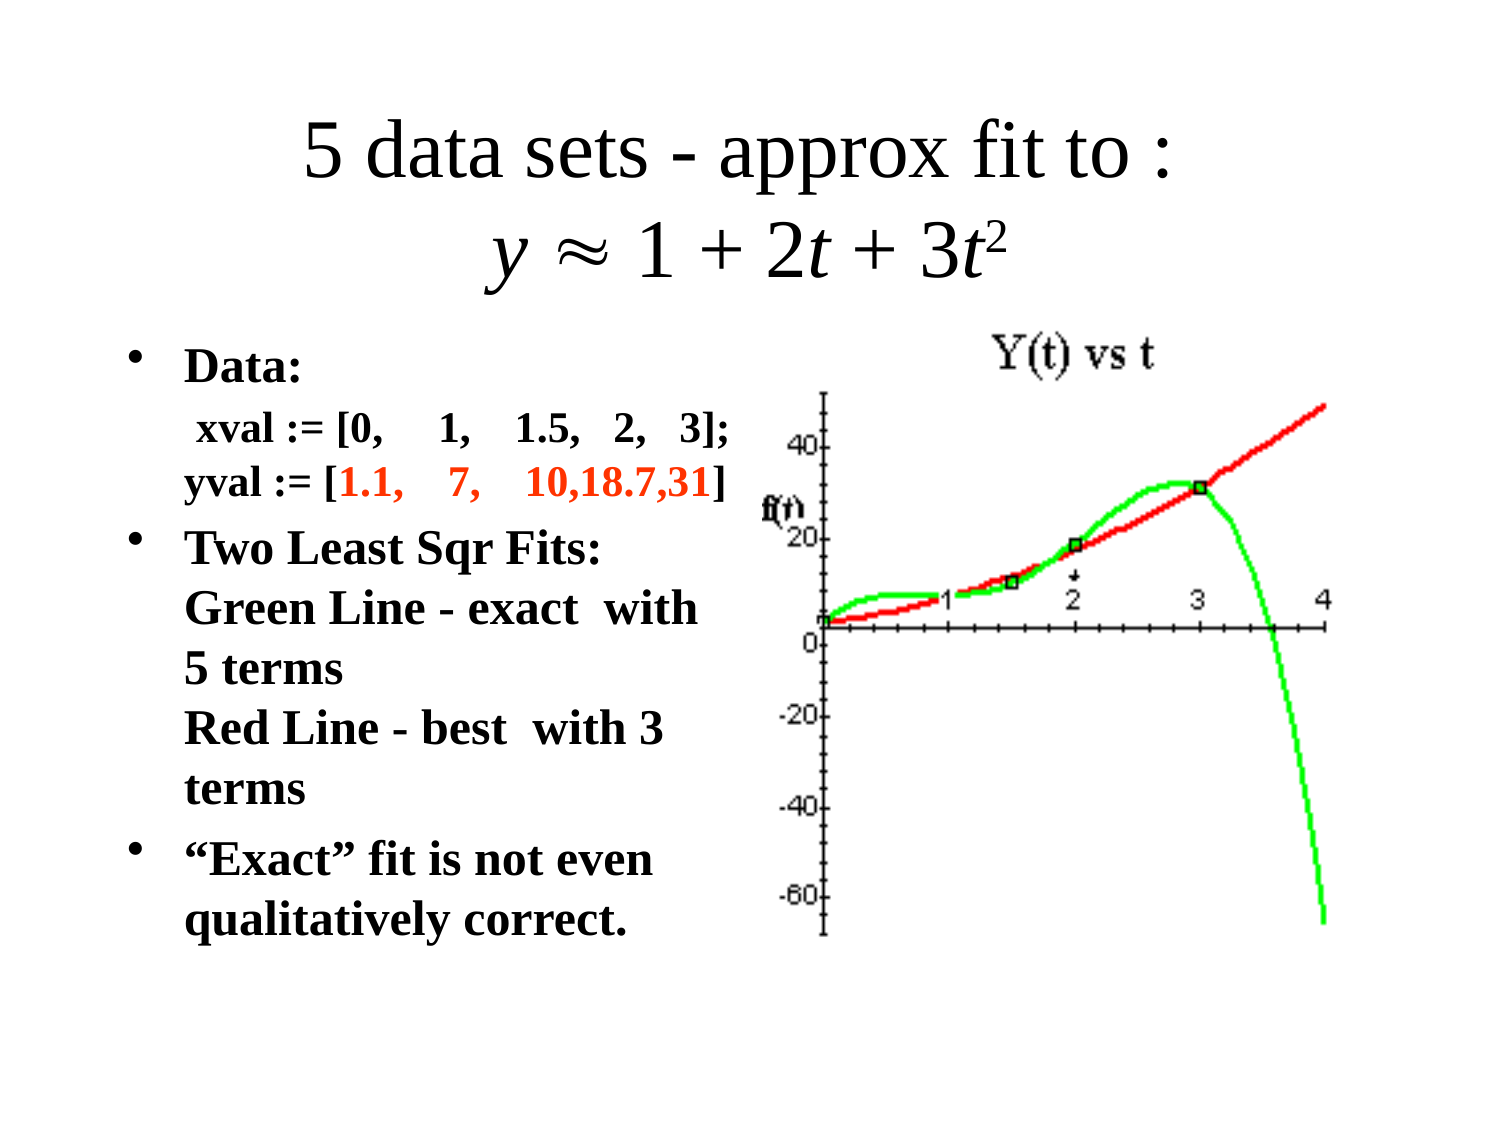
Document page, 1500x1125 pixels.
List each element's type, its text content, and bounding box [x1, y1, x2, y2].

list Data: xval := [0, 1, 1.5, 2, 3]; yval := [1.1, 7, 10,18.7,31] Two Least Sqr Fits: Green Line - exact with 5 terms Red Line - best with 3 terms “Exact” fit is not even qualitatively correct. [112, 324, 751, 1026]
title 5 data sets - approx fit to : y  1 + 2t + 3t2 [112, 99, 1388, 288]
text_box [762, 324, 1388, 1001]
